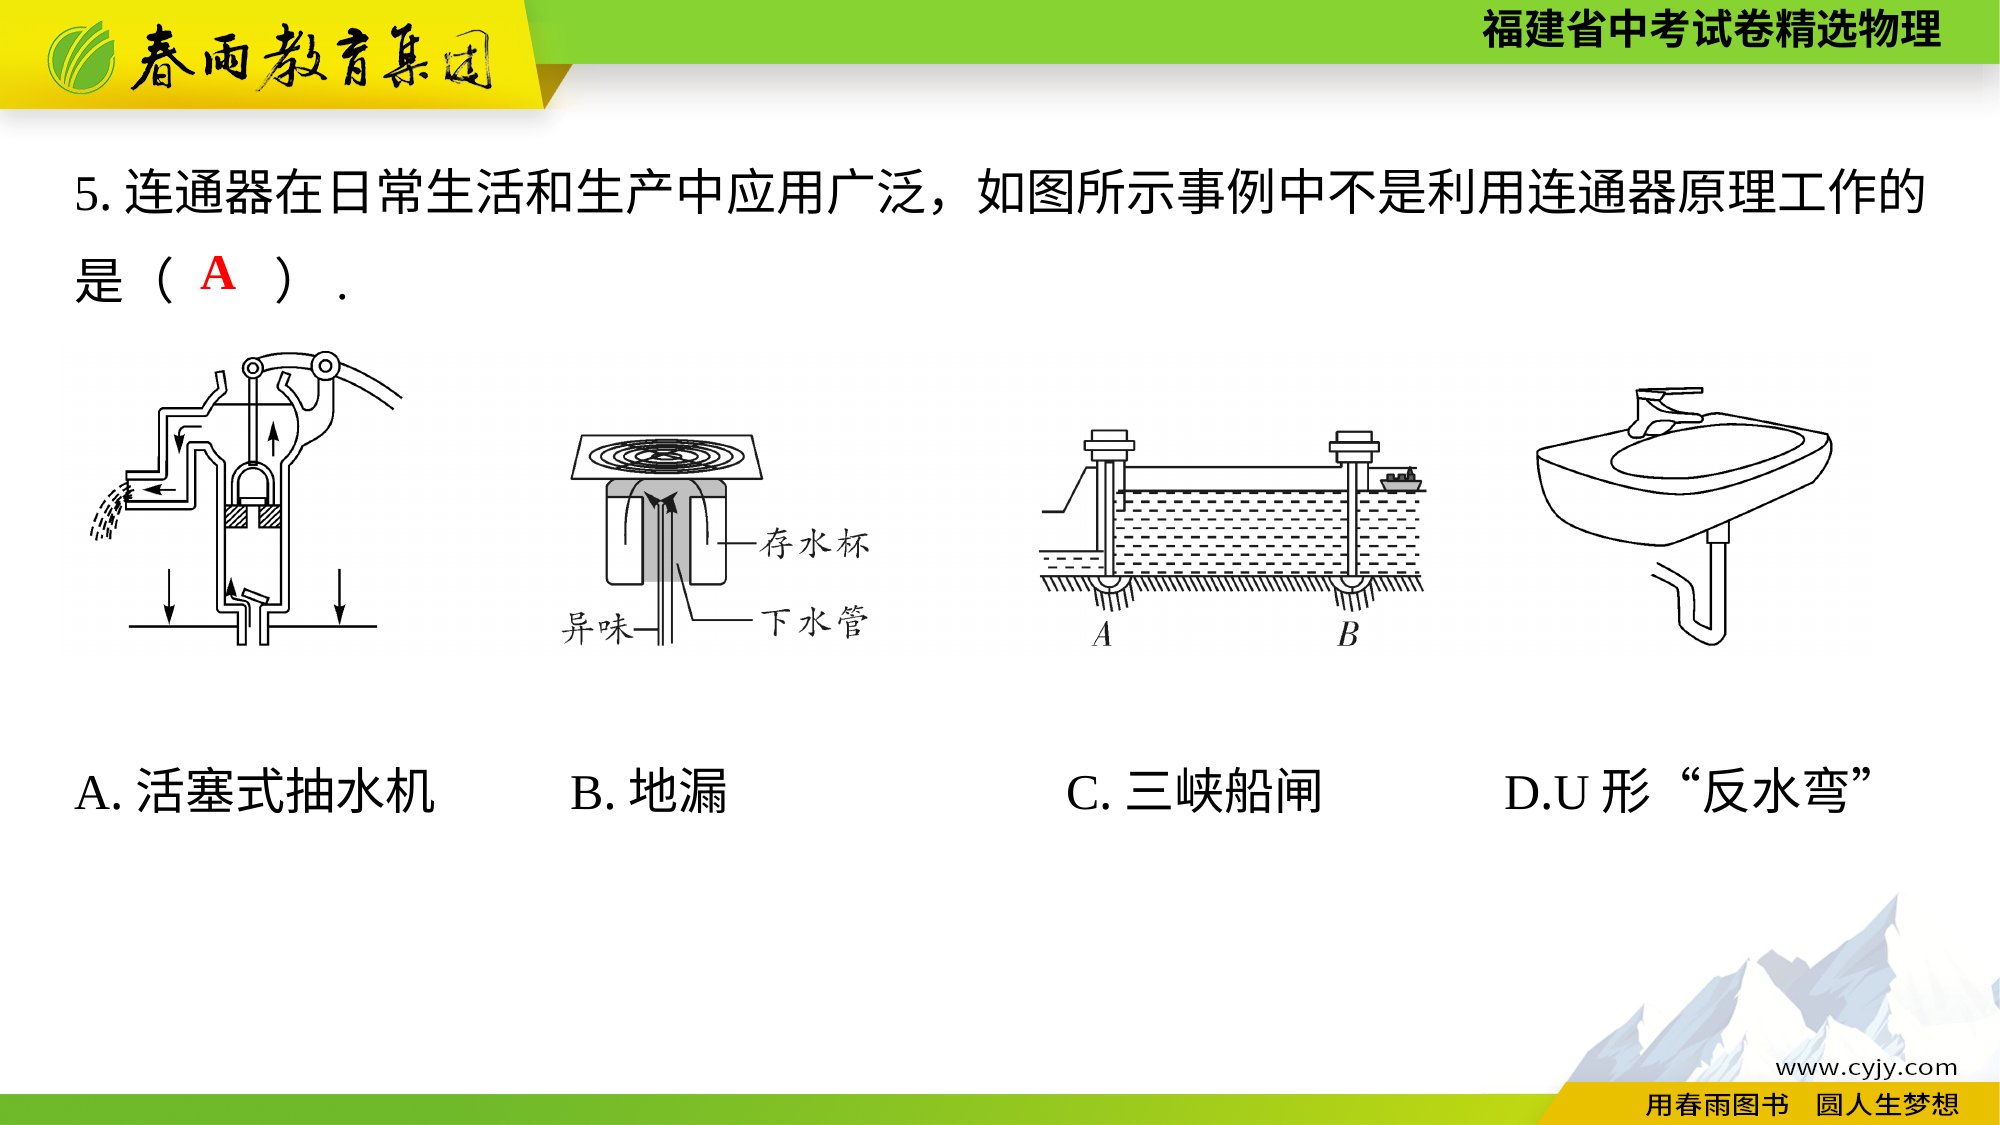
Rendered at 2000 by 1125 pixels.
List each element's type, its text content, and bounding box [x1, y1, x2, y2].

text_box A [185, 231, 252, 307]
picture [0, 0, 2000, 1125]
list 5.连通器在日常生活和生产中应用广泛，如图所示事例中不是利用连通器原理工作的是（ ）. A.活塞式抽水机 B.地漏 C.三峡船闸 D.U形“反水弯” [59, 122, 1944, 835]
